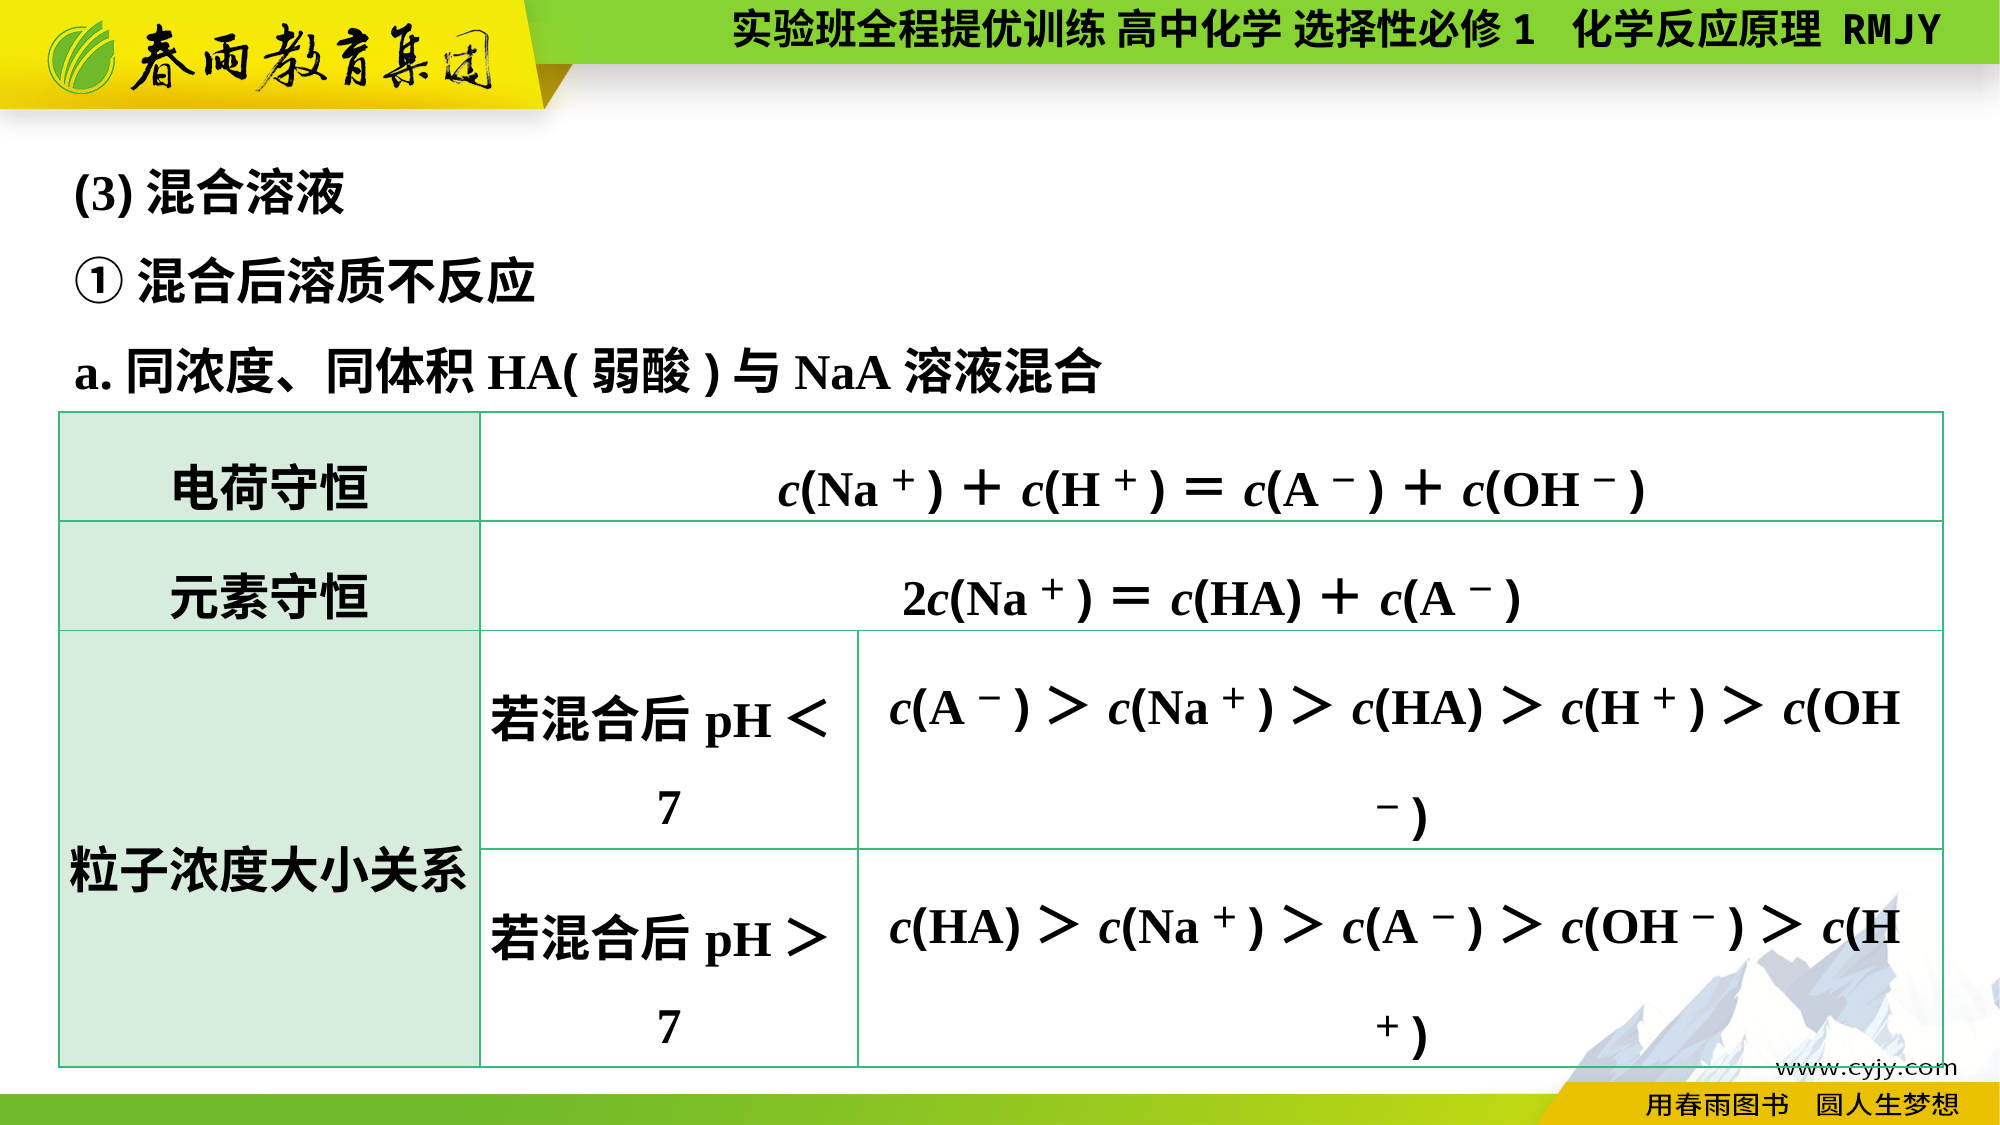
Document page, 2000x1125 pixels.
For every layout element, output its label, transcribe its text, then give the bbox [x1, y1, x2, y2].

list (3)混合溶液 ①混合后溶质不反应 a.同浓度、同体积HA(弱酸)与NaA溶液混合 [59, 122, 1944, 399]
table_cell 粒子浓度大小关系 [60, 631, 479, 1066]
table_header c(Na＋)＋c(H＋)＝c(A－)＋c(OH－) [481, 413, 1942, 520]
table_cell c(HA)＞c(Na＋)＞c(A－)＞c(OH－)＞c(H＋) [859, 850, 1942, 1066]
picture [0, 0, 2000, 1125]
table_cell c(A－)＞c(Na＋)＞c(HA)＞c(H＋)＞c(OH－) [859, 631, 1942, 848]
table_cell 若混合后pH＜7 [481, 631, 857, 848]
table_cell 若混合后pH＞7 [481, 850, 857, 1066]
table_cell 元素守恒 [60, 522, 479, 630]
table_header 电荷守恒 [60, 413, 479, 520]
table_cell 2c(Na＋)＝c(HA)＋c(A－) [481, 522, 1942, 630]
